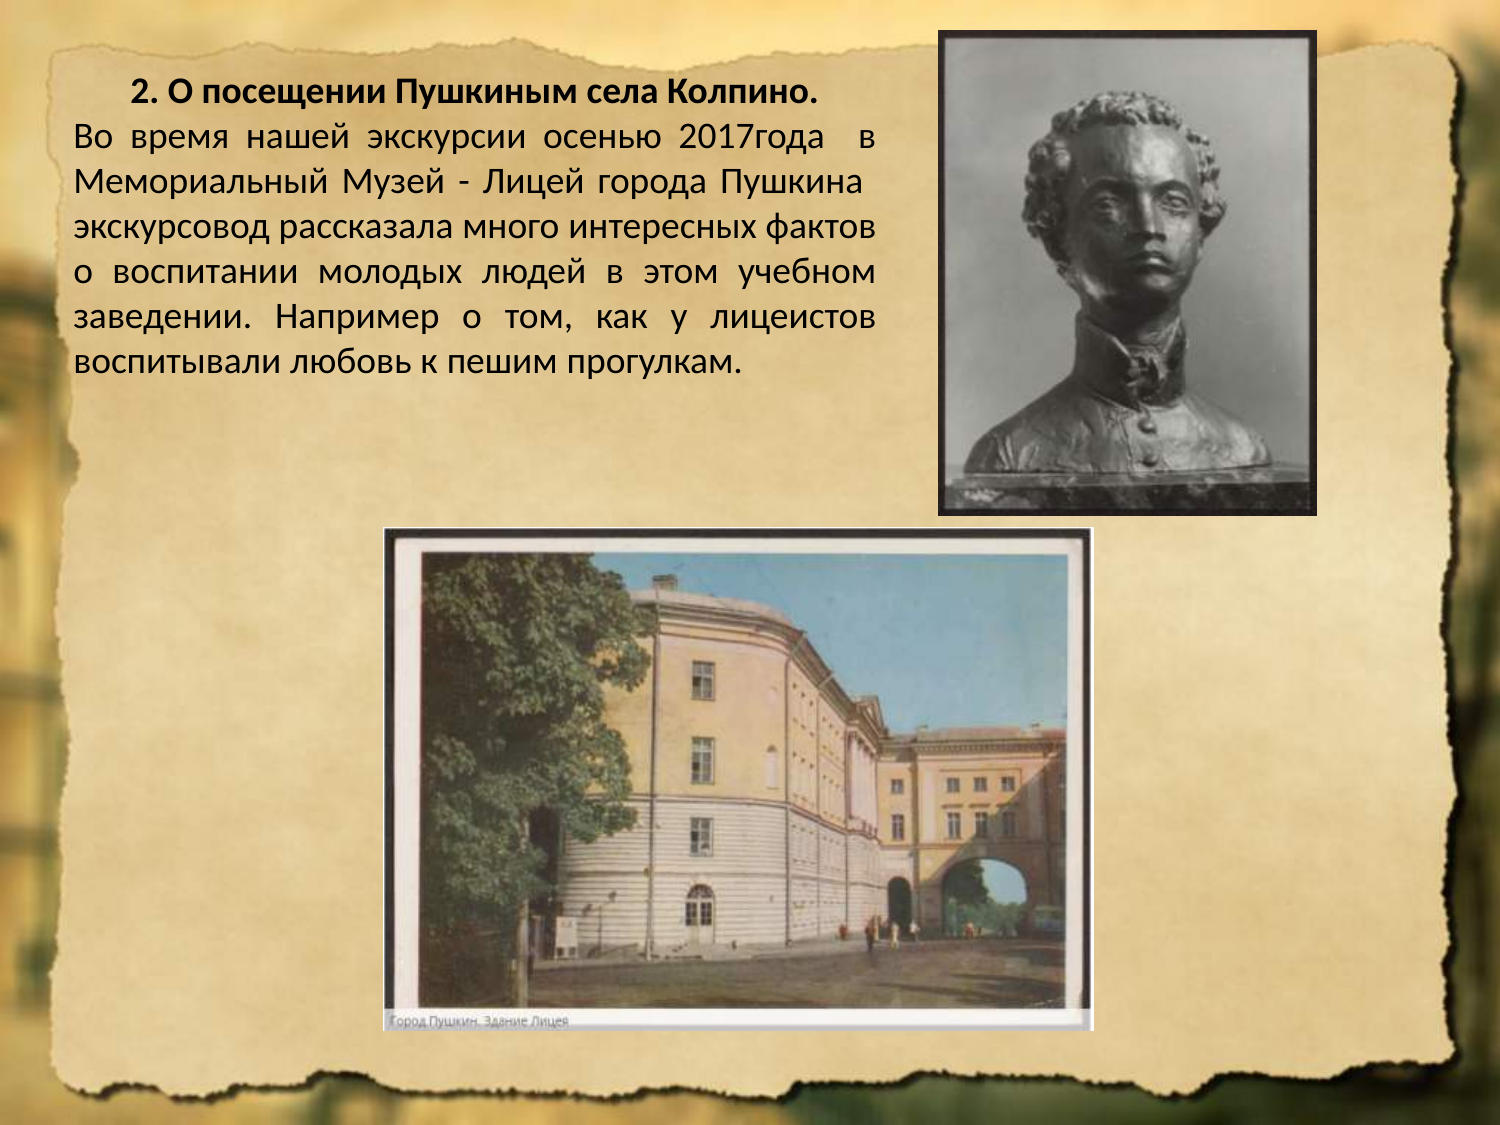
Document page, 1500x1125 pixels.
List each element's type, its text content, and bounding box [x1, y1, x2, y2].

text_box 2. О посещении Пушкиным села Колпино. Во время нашей экскурсии осенью 2017года в Мемориальный Музей - Лицей города Пушкина экскурсовод рассказала много интересных фактов о воспитании молодых людей в этом учебном заведении. Например о том, как у лицеистов воспитывали любовь к пешим прогулкам. [58, 58, 892, 479]
picture [0, 0, 1500, 1125]
